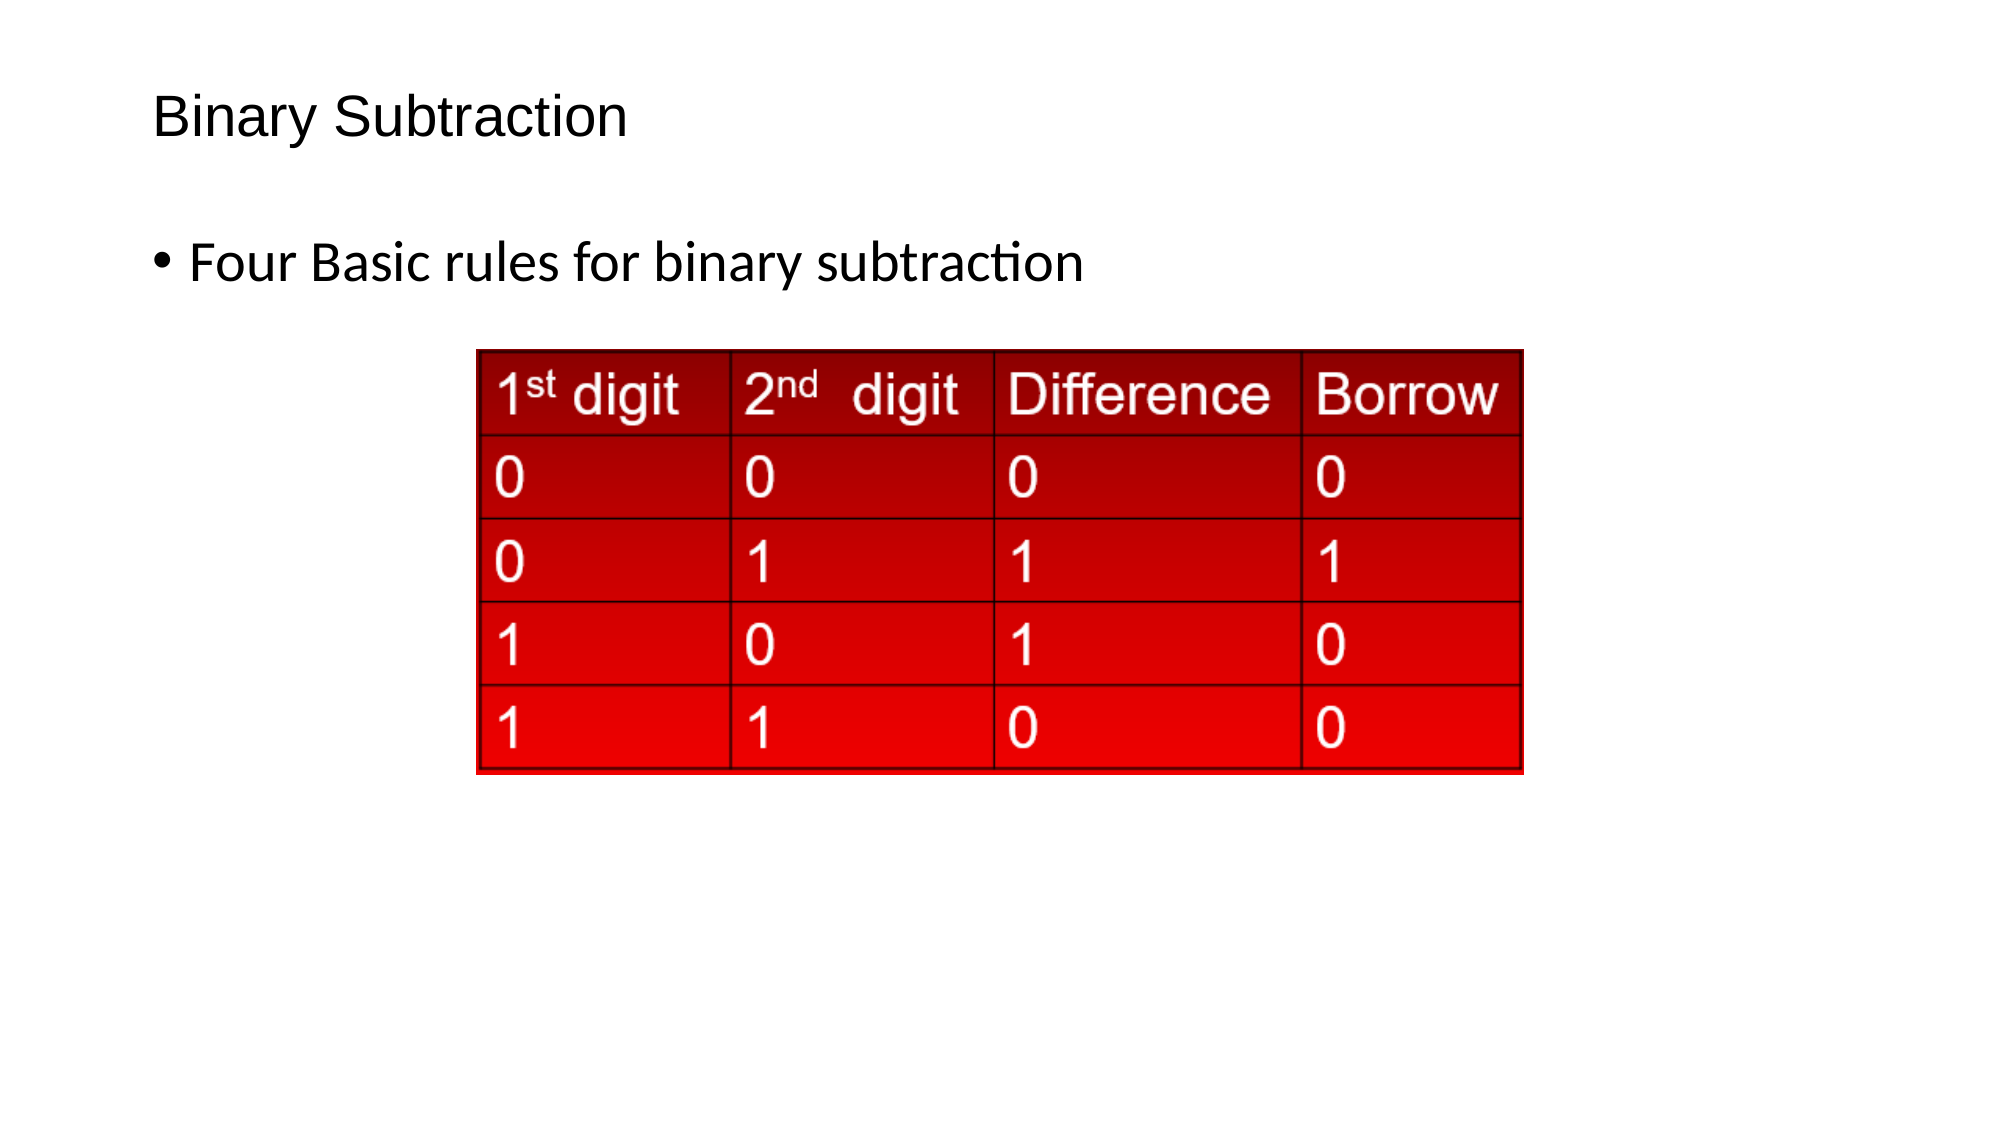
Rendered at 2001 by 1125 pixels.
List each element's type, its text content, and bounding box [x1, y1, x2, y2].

list Four Basic rules for binary subtraction [137, 224, 1863, 1014]
picture [476, 349, 1524, 776]
title Binary Subtraction [137, 59, 1863, 176]
